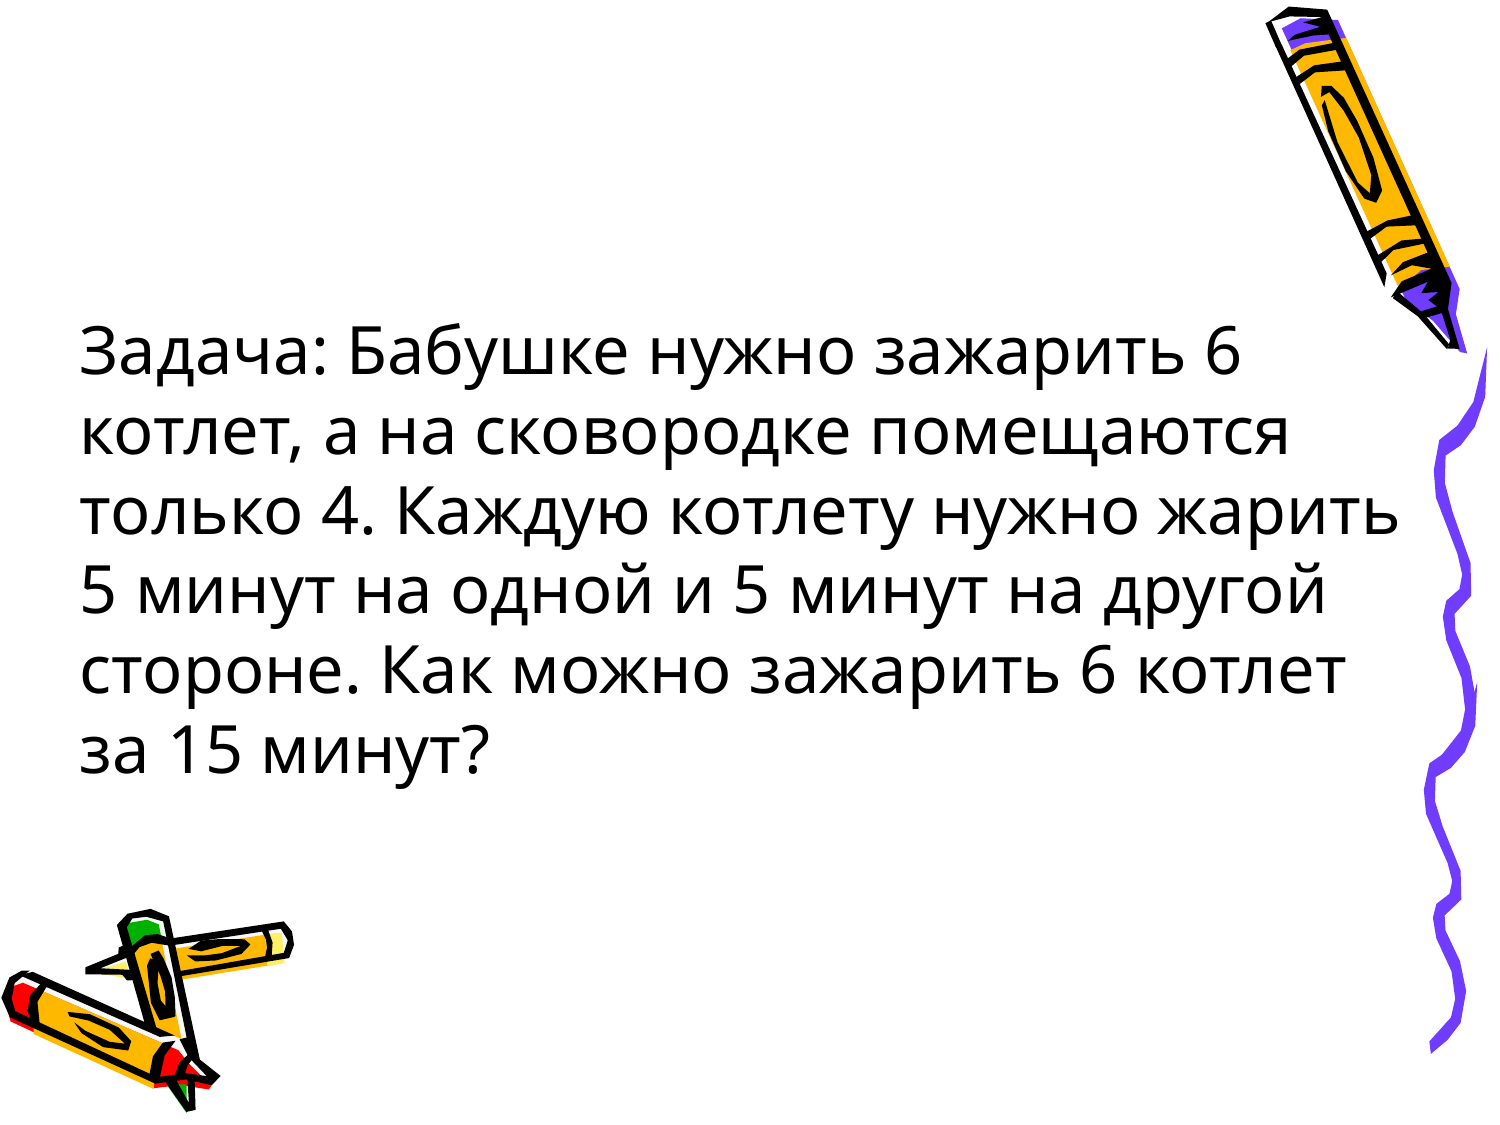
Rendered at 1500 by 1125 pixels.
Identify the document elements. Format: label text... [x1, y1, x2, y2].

list Задача: Бабушке нужно зажарить 6 котлет, а на сковородке помещаются только 4. Каждую котлету нужно жарить 5 минут на одной и 5 минут на другой стороне. Как можно зажарить 6 котлет за 15 минут? [64, 299, 1448, 901]
